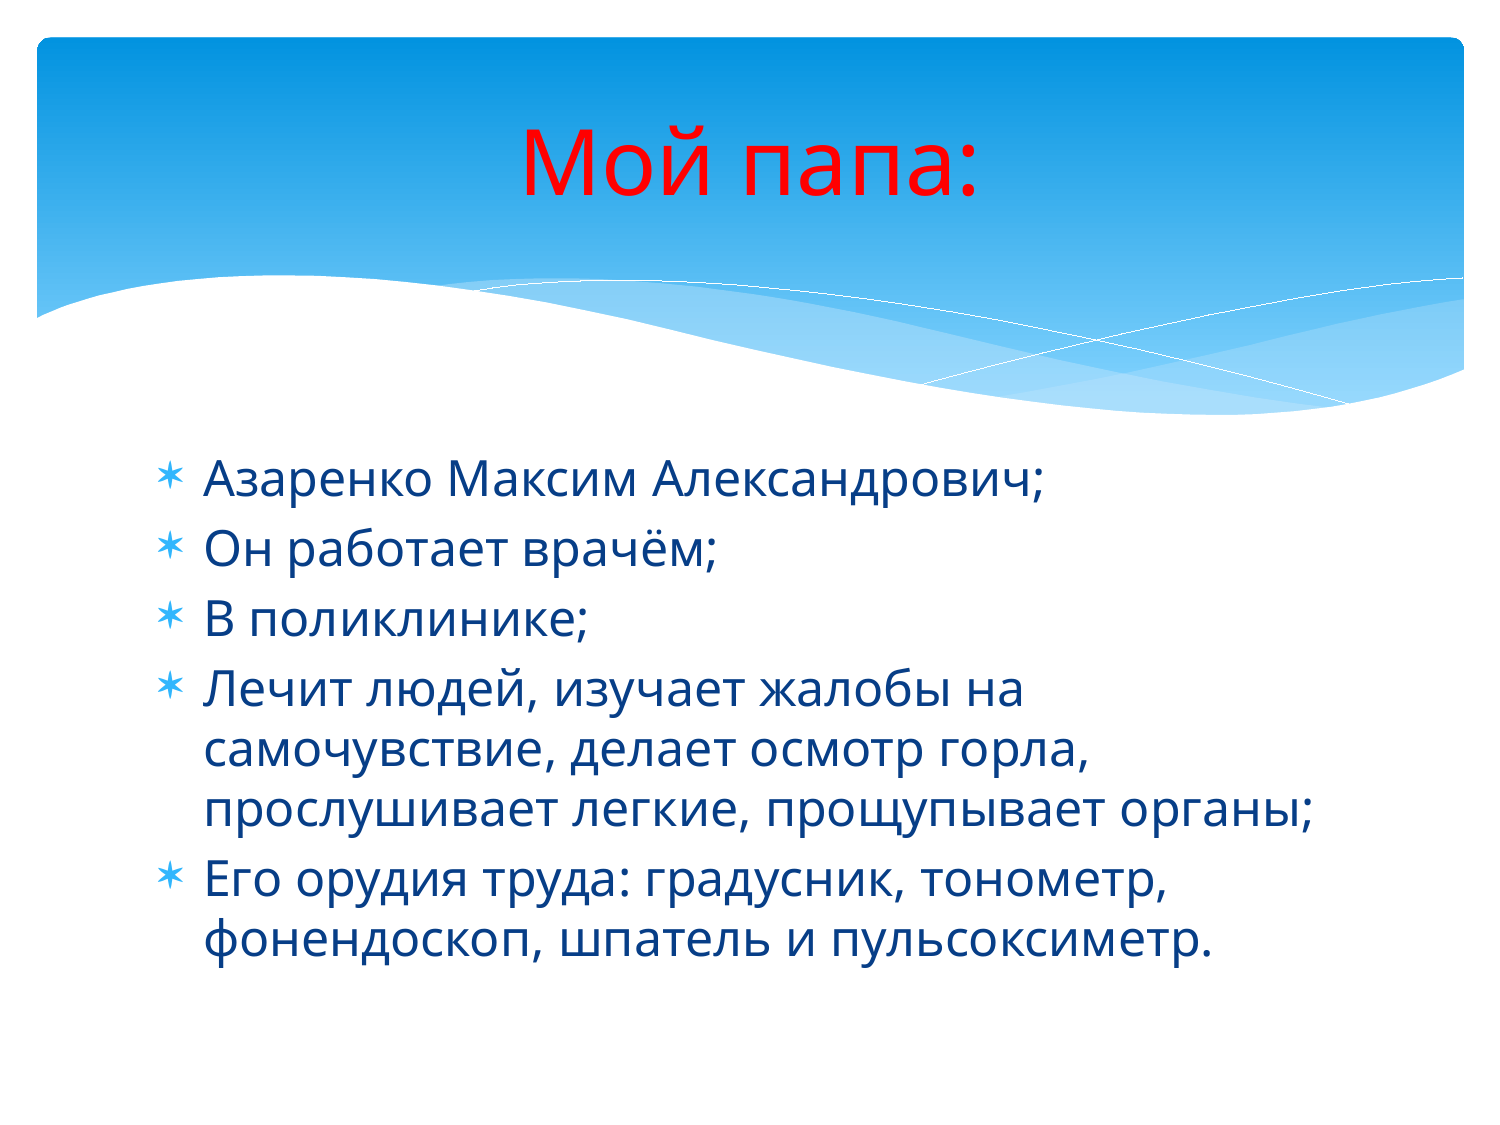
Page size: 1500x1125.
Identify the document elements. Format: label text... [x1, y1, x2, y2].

title Мой папа: [75, 55, 1425, 261]
list Азаренко Максим Александрович; Он работает врачём; В поликлинике; Лечит людей, изучает жалобы на самочувствие, делает осмотр горла, прослушивает легкие, прощупывает органы; Его орудия труда: градусник, тонометр, фонендоскоп, шпатель и пульсоксиметр. [143, 438, 1359, 1005]
